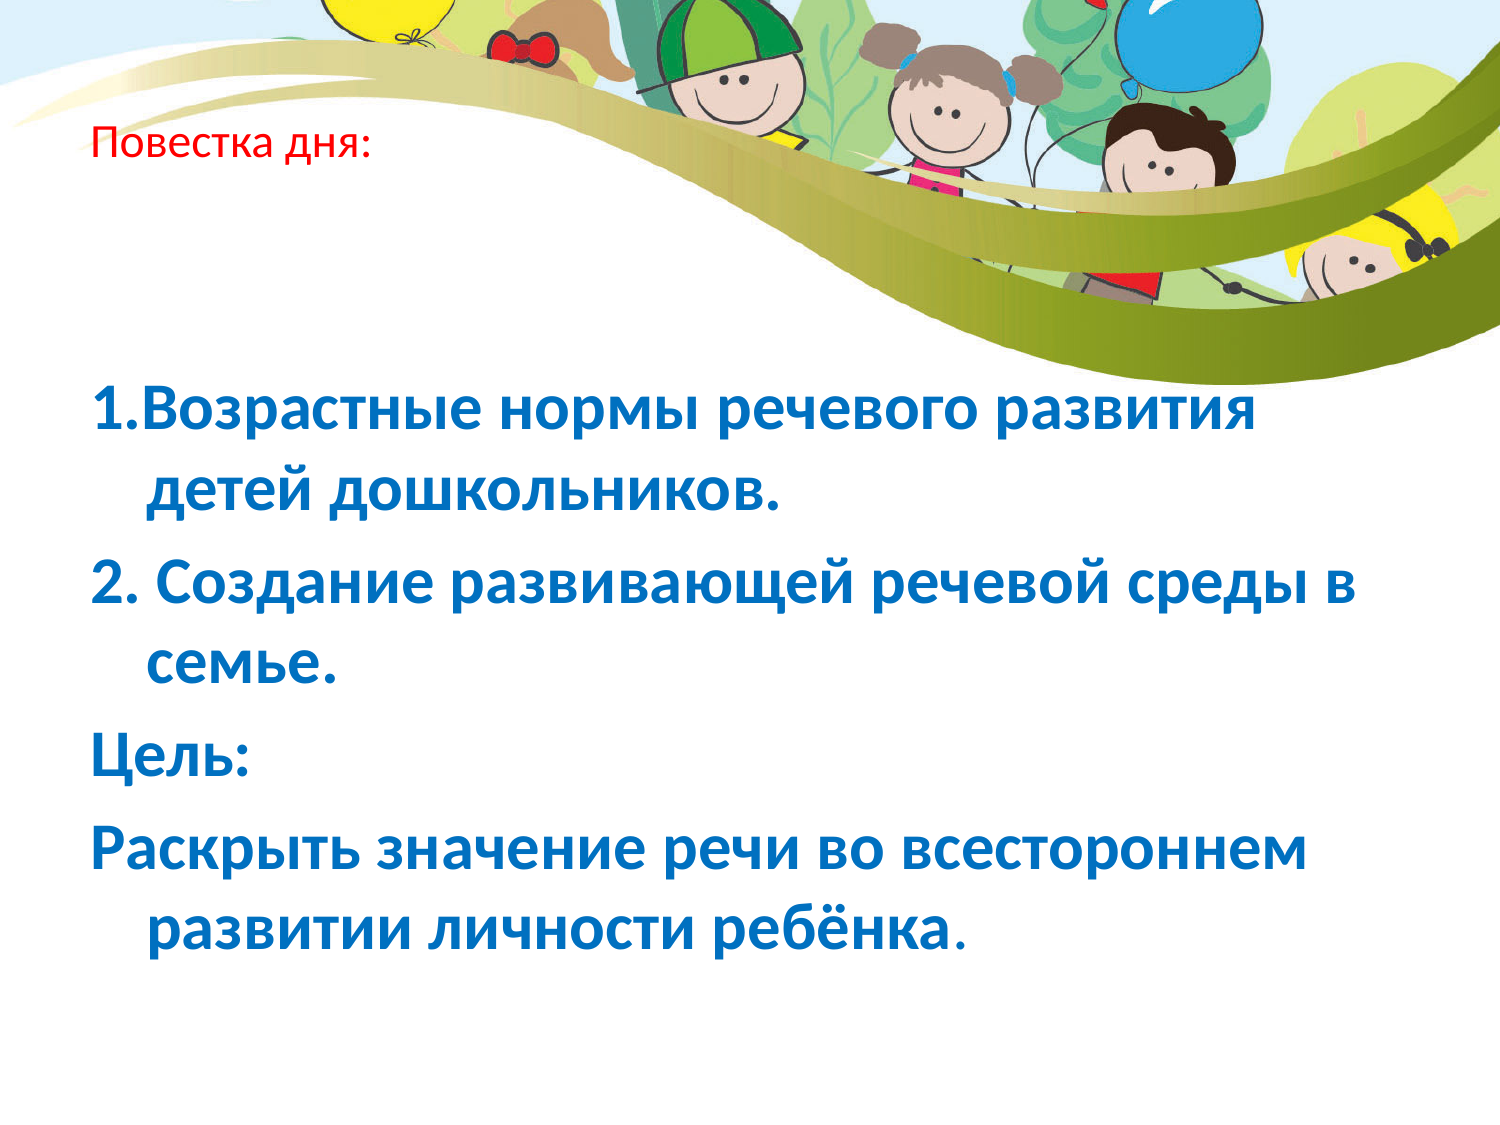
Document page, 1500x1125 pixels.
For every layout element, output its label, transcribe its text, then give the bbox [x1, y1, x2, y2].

title Повестка дня: [75, 45, 1425, 233]
picture [0, 0, 1500, 1125]
list 1.Возрастные нормы речевого развития детей дошкольников. 2. Создание развивающей речевой среды в семье. Цель: Раскрыть значение речи во всестороннем развитии личности ребёнка. [75, 262, 1425, 1005]
